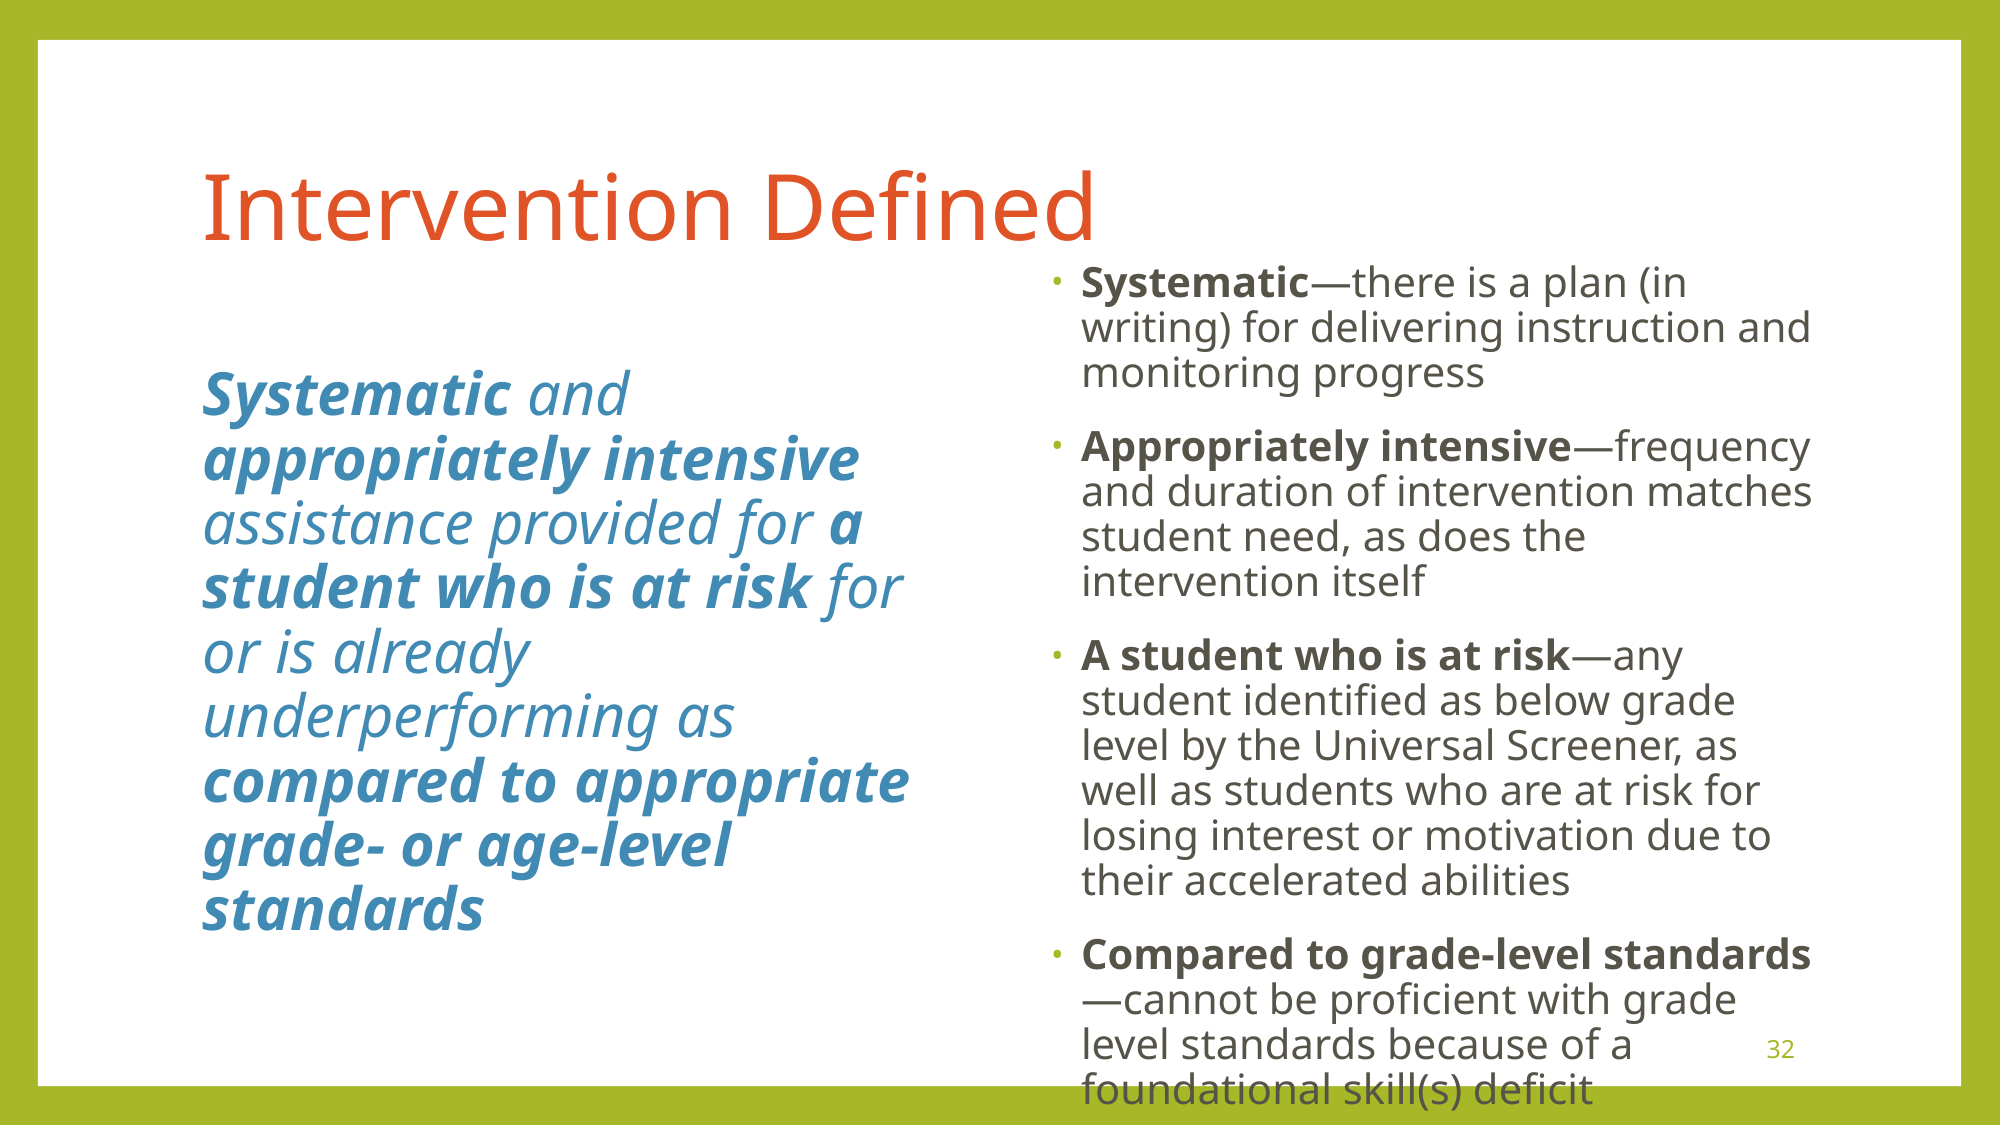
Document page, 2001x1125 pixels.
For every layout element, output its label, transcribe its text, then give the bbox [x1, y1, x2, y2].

list Systematic—there is a plan (in writing) for delivering instruction and monitoring progress Appropriately intensive—frequency and duration of intervention matches student need, as does the intervention itself A student who is at risk—any student identified as below grade level by the Universal Screener, as well as students who are at risk for losing interest or motivation due to their accelerated abilities Compared to grade-level standards—cannot be proficient with grade level standards because of a foundational skill(s) deficit [1028, 253, 1836, 932]
list Systematic and appropriately intensive assistance provided for a student who is at risk for or is already underperforming as compared to appropriate grade- or age-level standards [187, 298, 946, 956]
title Intervention Defined [187, 99, 1808, 323]
slide_number 32 [1530, 1020, 1811, 1081]
